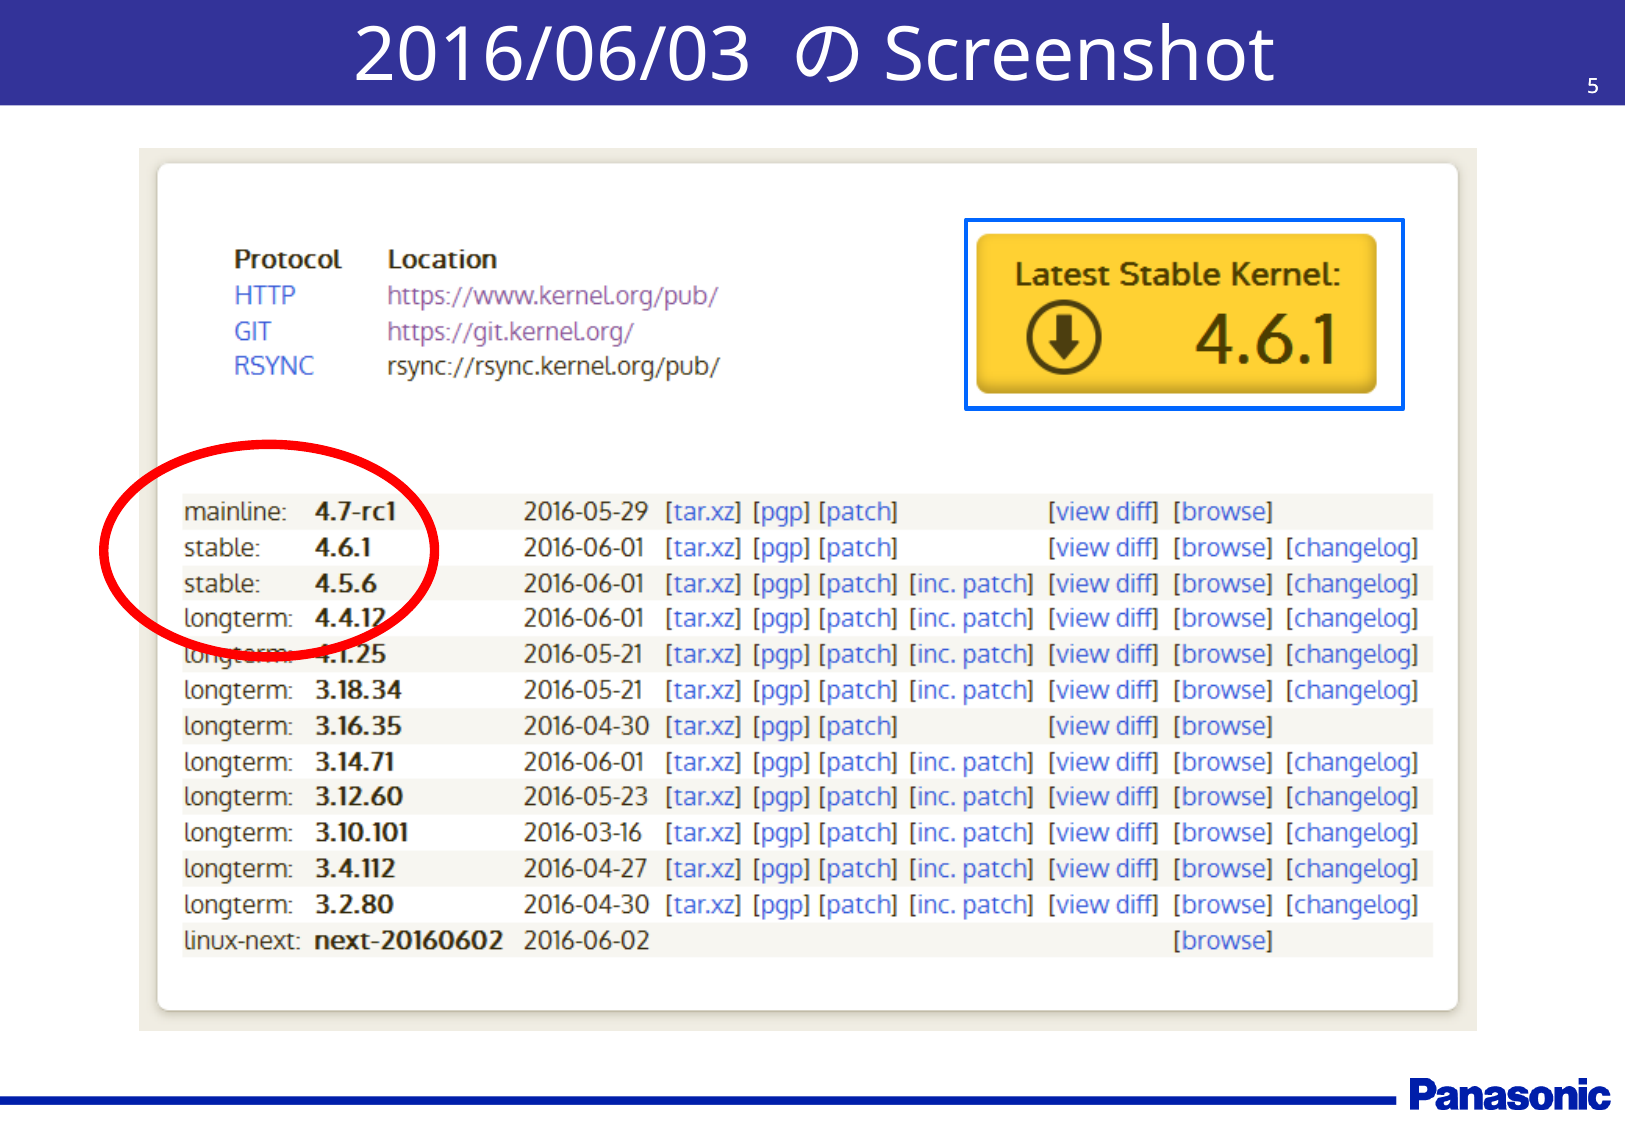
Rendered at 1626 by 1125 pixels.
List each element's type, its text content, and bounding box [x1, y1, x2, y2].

slide_number 5 [1522, 65, 1615, 106]
text_box [103, 490, 133, 611]
picture [138, 148, 1478, 1031]
title 2016/06/03 のScreenshot [83, 0, 1547, 103]
picture [0, 1077, 1616, 1110]
